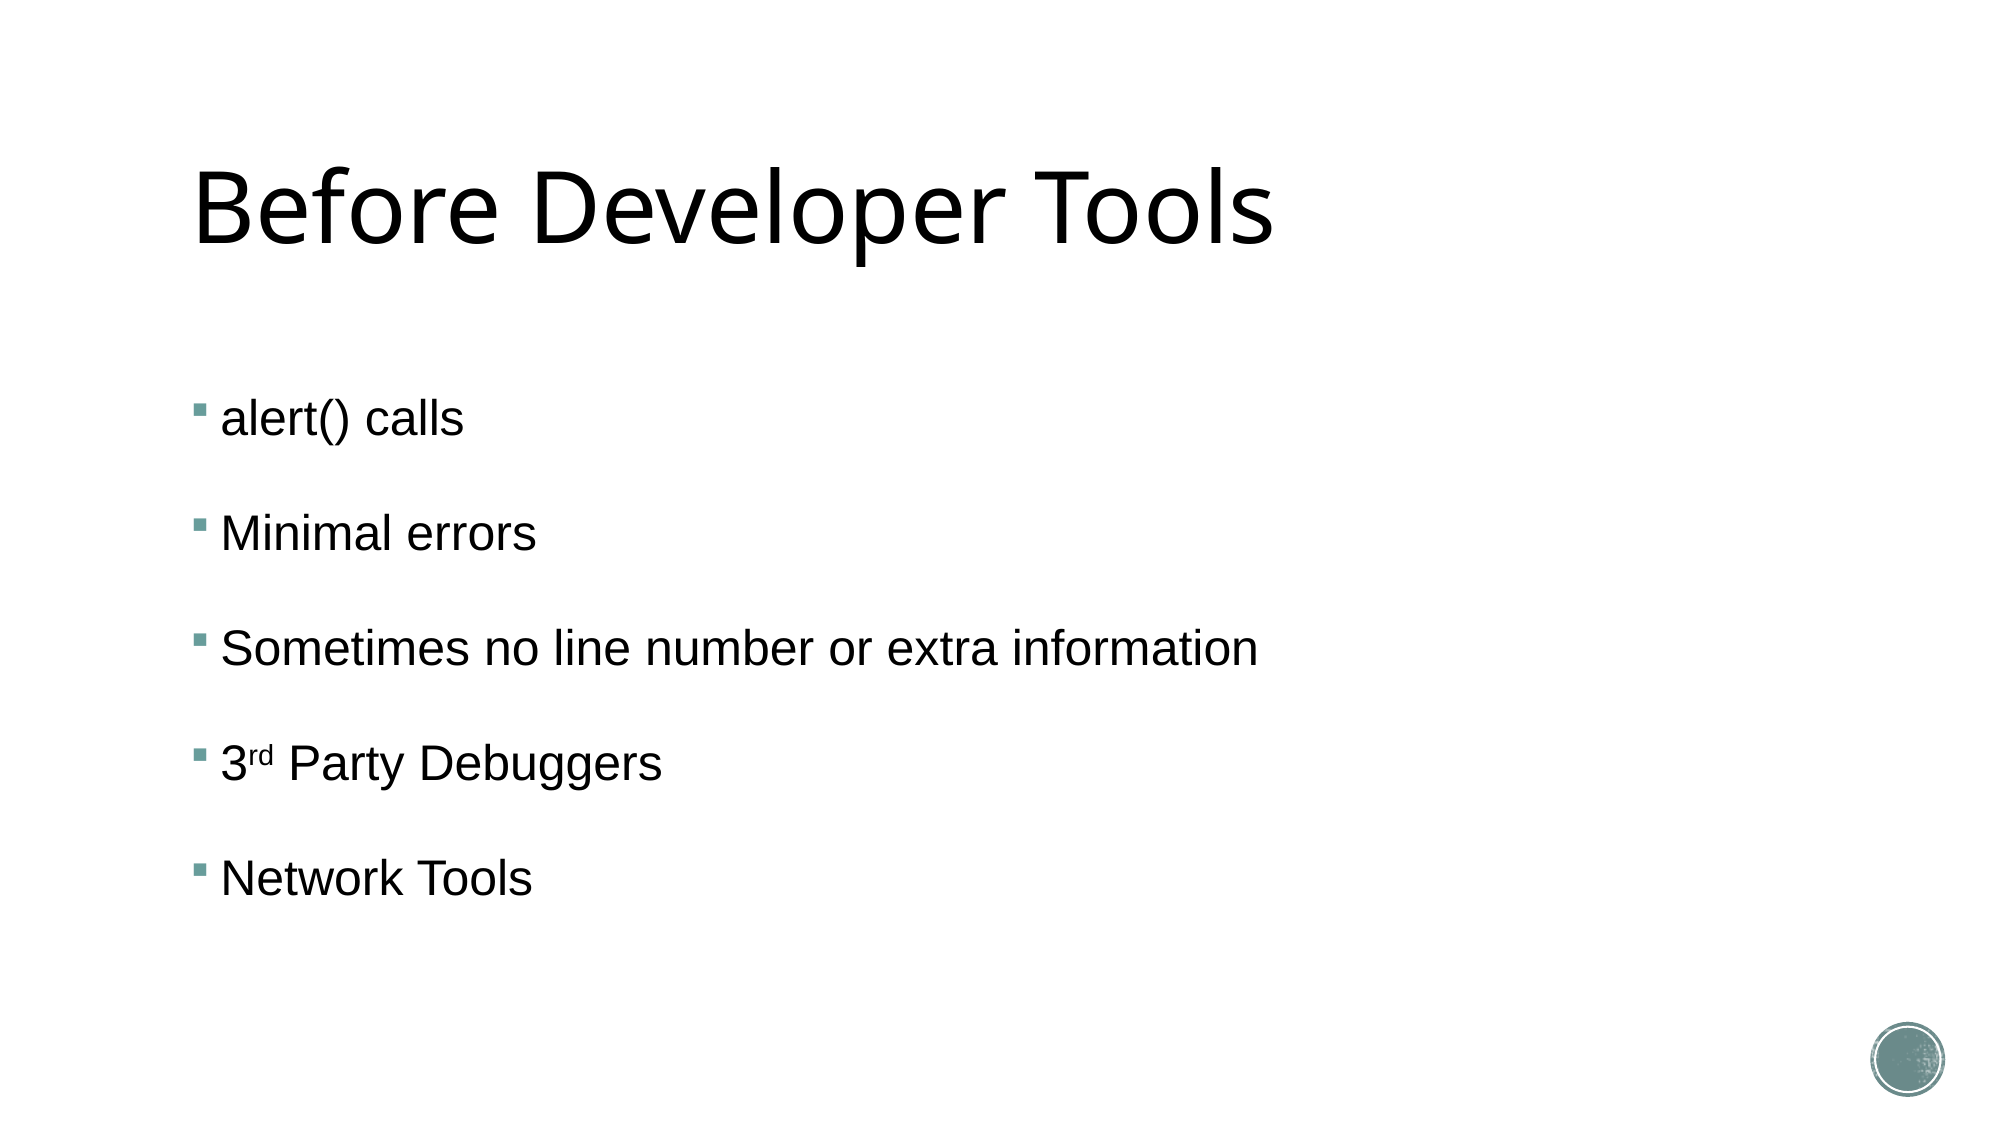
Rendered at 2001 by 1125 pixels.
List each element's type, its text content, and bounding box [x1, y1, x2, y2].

list alert() calls Minimal errors Sometimes no line number or extra information 3rd Party Debuggers Network Tools [175, 348, 1826, 1013]
title Before Developer Tools [175, 79, 1826, 344]
